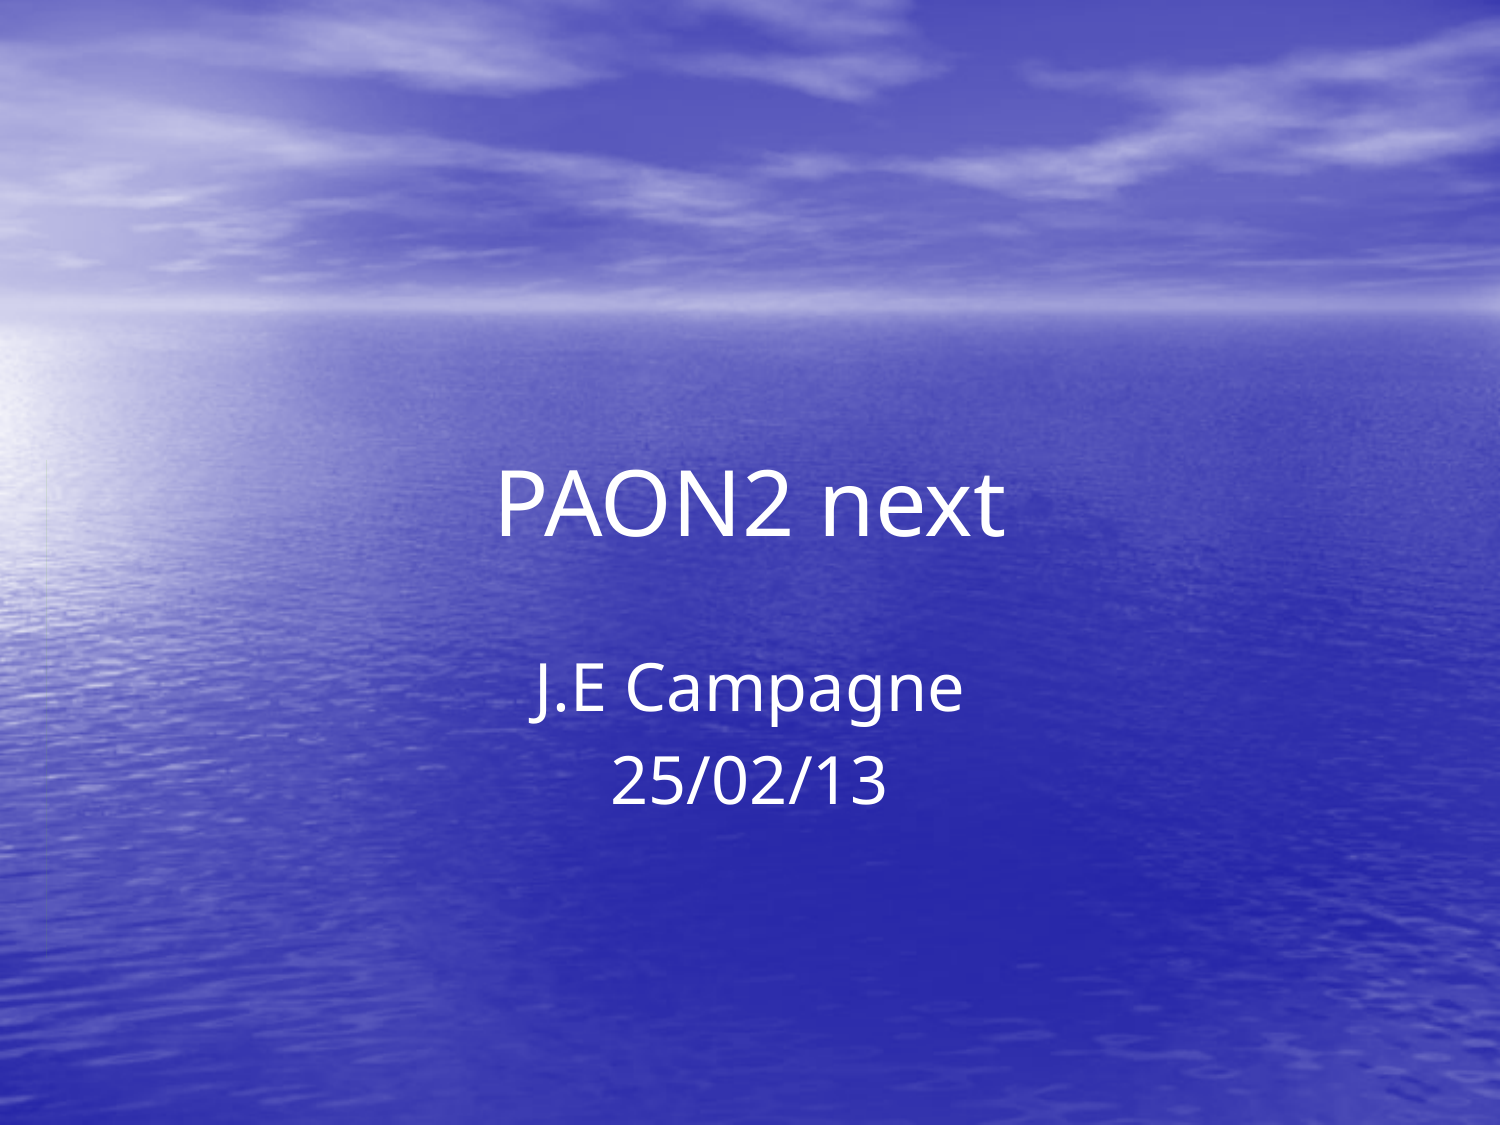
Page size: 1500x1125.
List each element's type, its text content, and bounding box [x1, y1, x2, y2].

subtitle J.E Campagne 25/02/13 [224, 637, 1276, 926]
title PAON2 next [112, 327, 1388, 563]
